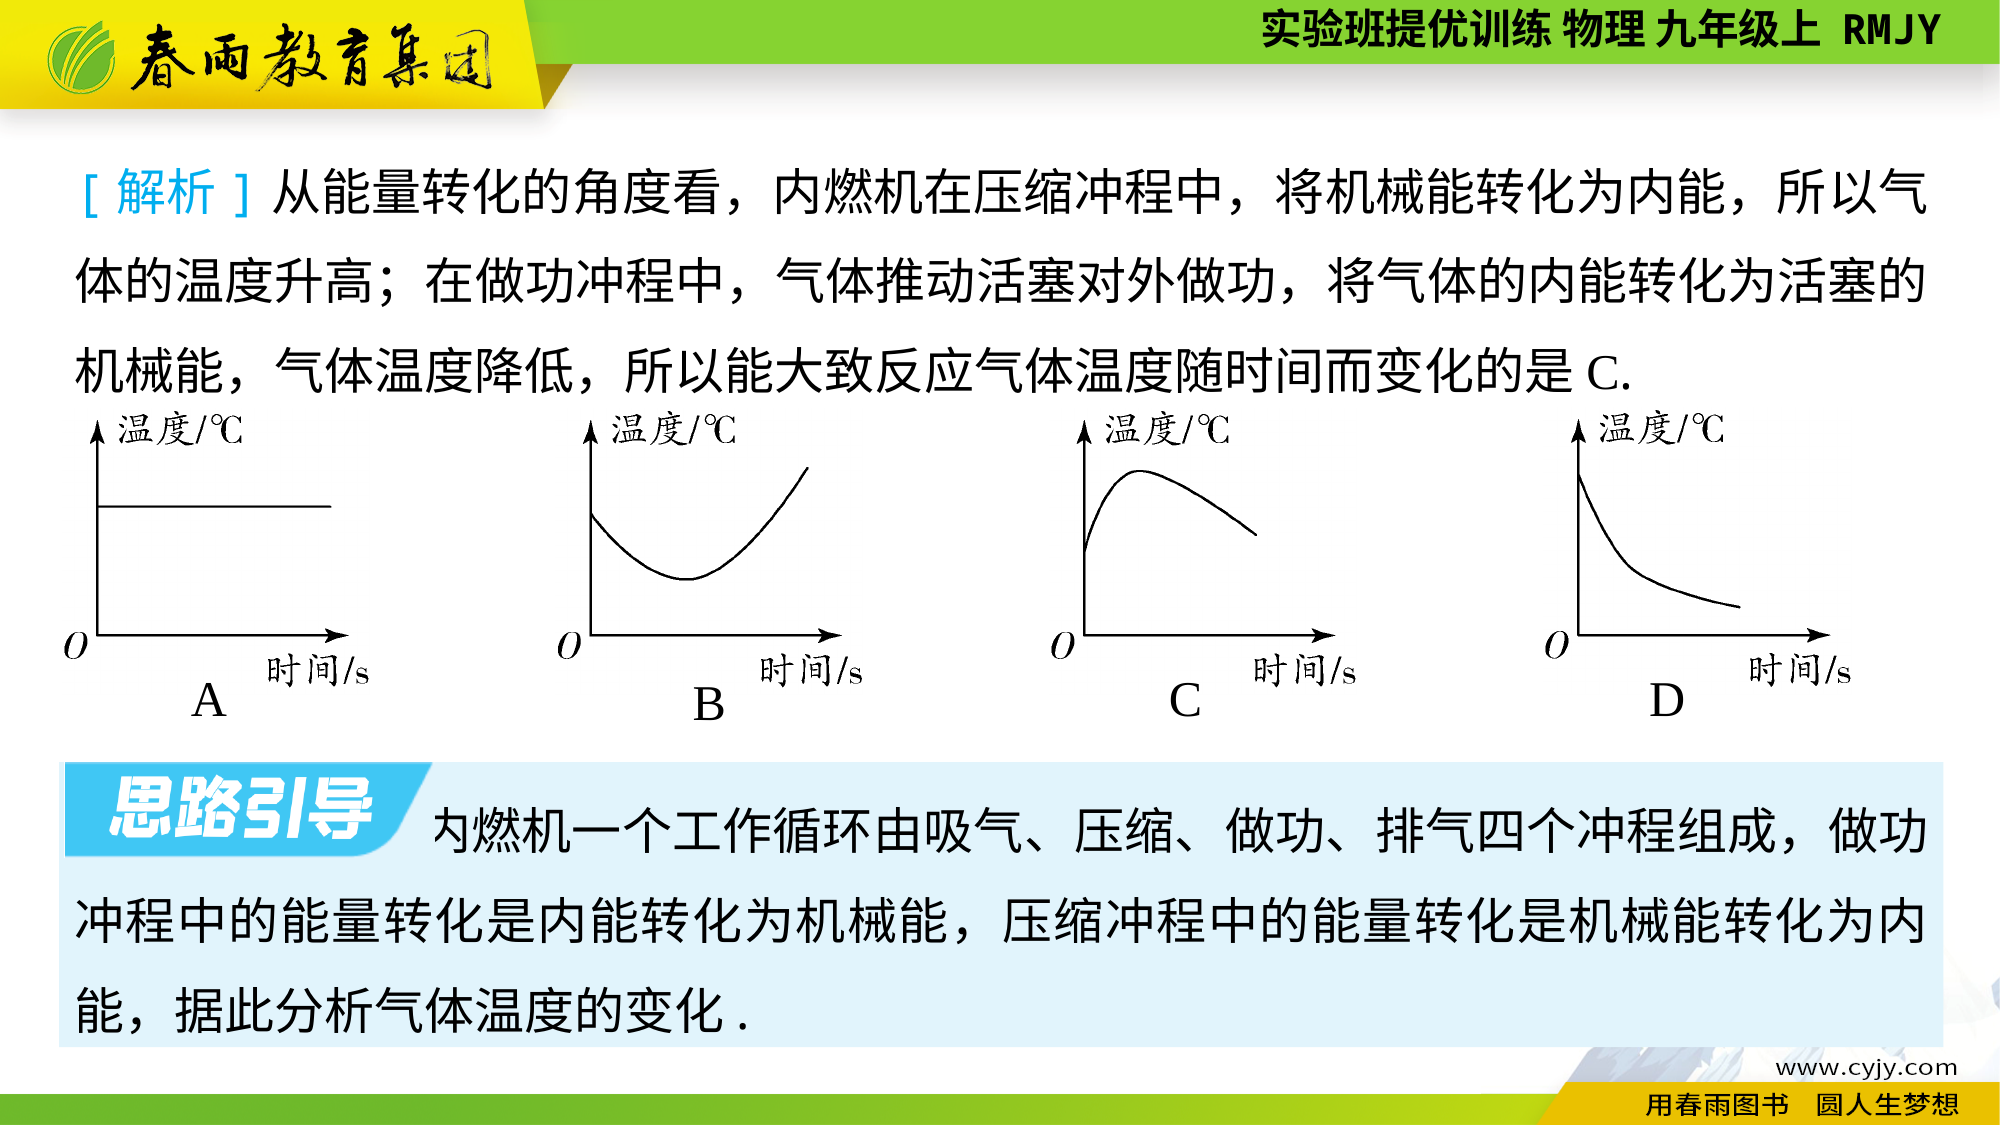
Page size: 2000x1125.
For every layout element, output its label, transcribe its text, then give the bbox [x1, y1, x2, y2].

picture [0, 0, 2000, 1125]
text_box 内燃机一个工作循环由吸气、压缩、做功、排气四个冲程组成，做功冲程中的能量转化是内能转化为机械能，压缩冲程中的能量转化是机械能转化为内能，据此分析气体温度的变化. [59, 762, 1944, 1048]
list [解析]从能量转化的角度看，内燃机在压缩冲程中，将机械能转化为内能，所以气体的温度升高；在做功冲程中，气体推动活塞对外做功，将气体的内能转化为活塞的机械能，气体温度降低，所以能大致反应气体温度随时间而变化的是C. [59, 122, 1944, 491]
text_box B [677, 703, 741, 738]
text_box A [176, 703, 242, 735]
text_box D [1634, 702, 1701, 734]
text_box C [1154, 703, 1218, 735]
